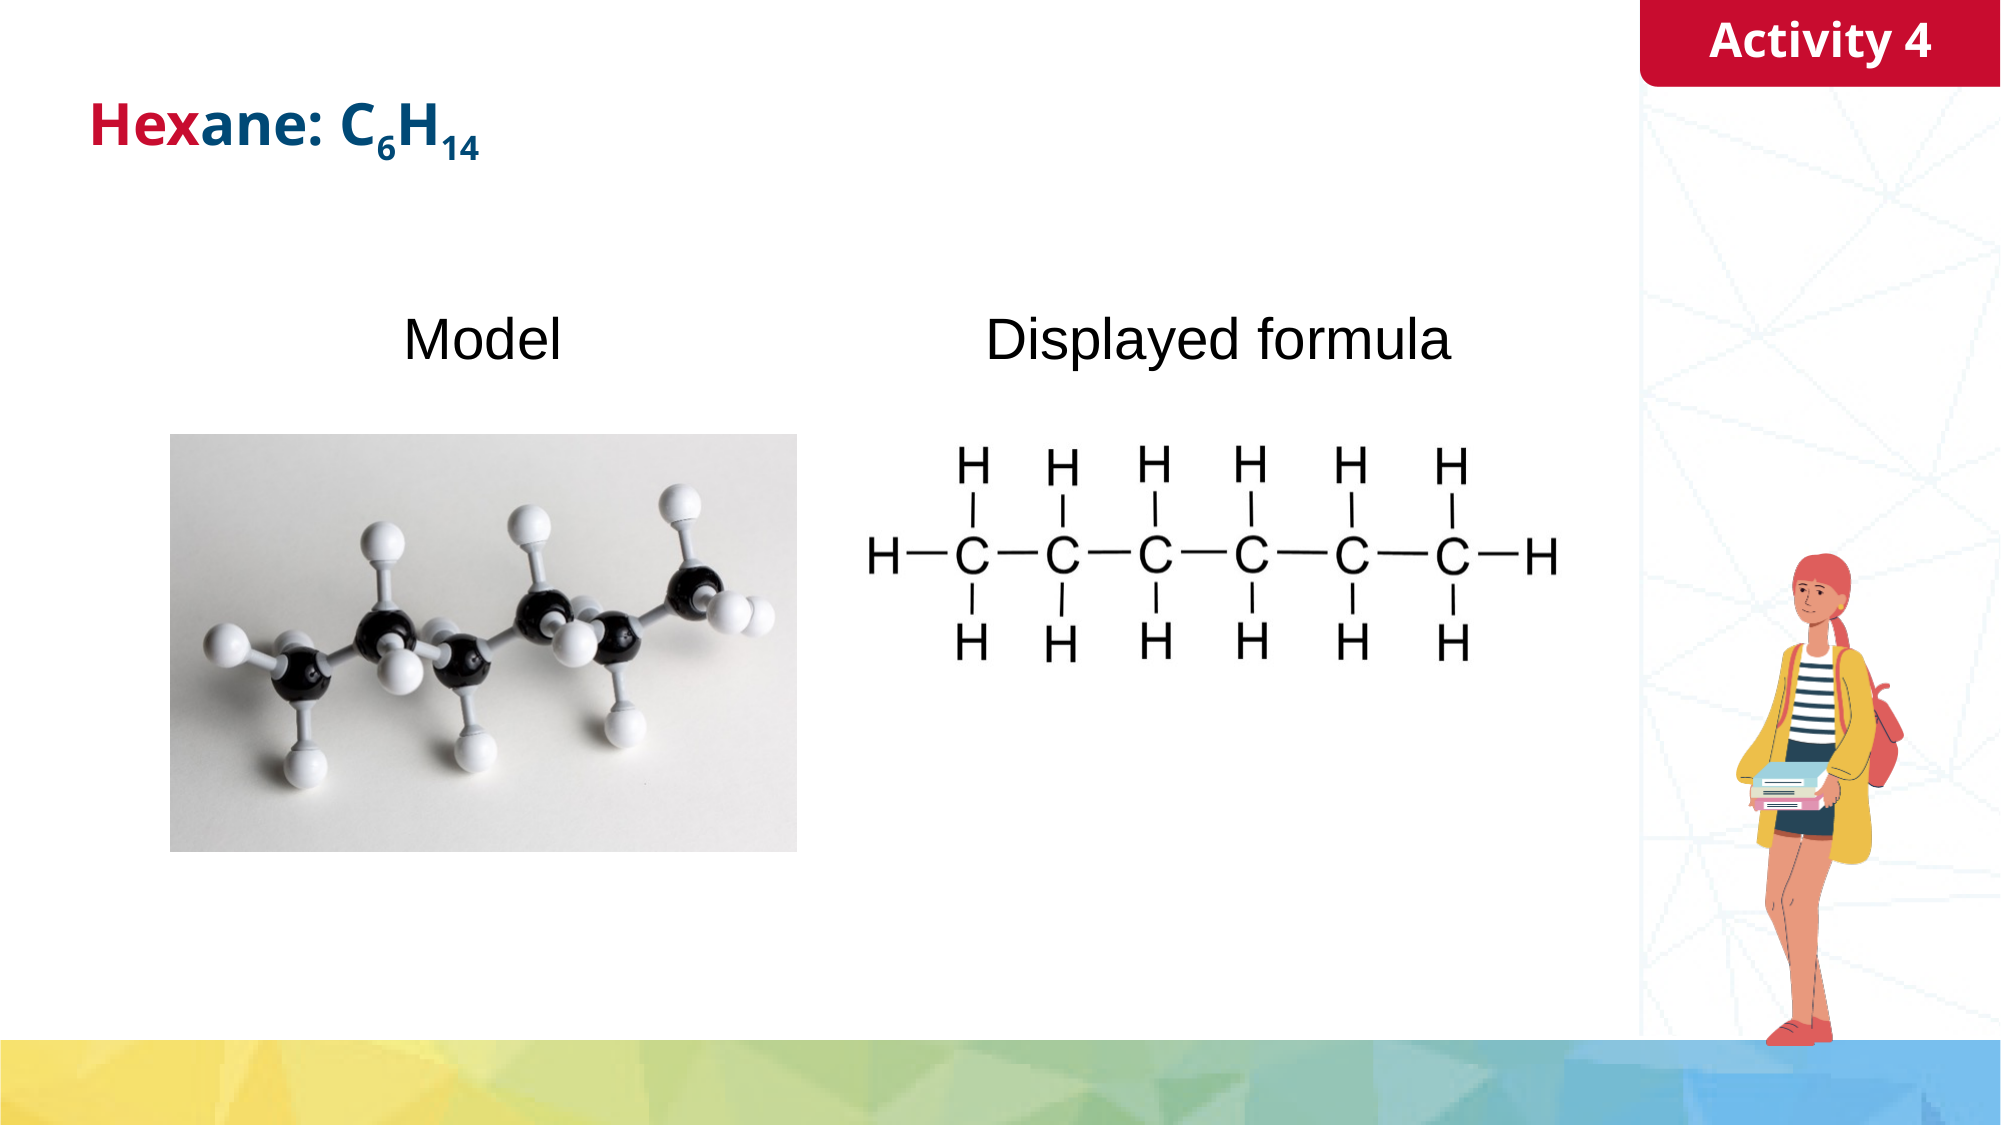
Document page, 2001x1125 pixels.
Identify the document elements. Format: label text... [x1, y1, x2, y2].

title Hexane: C6H14 [88, 88, 1566, 161]
text_box Model [208, 314, 758, 387]
text_box Displayed formula [944, 314, 1494, 387]
picture [858, 434, 1584, 683]
picture [0, 0, 2001, 1125]
picture [170, 434, 797, 852]
